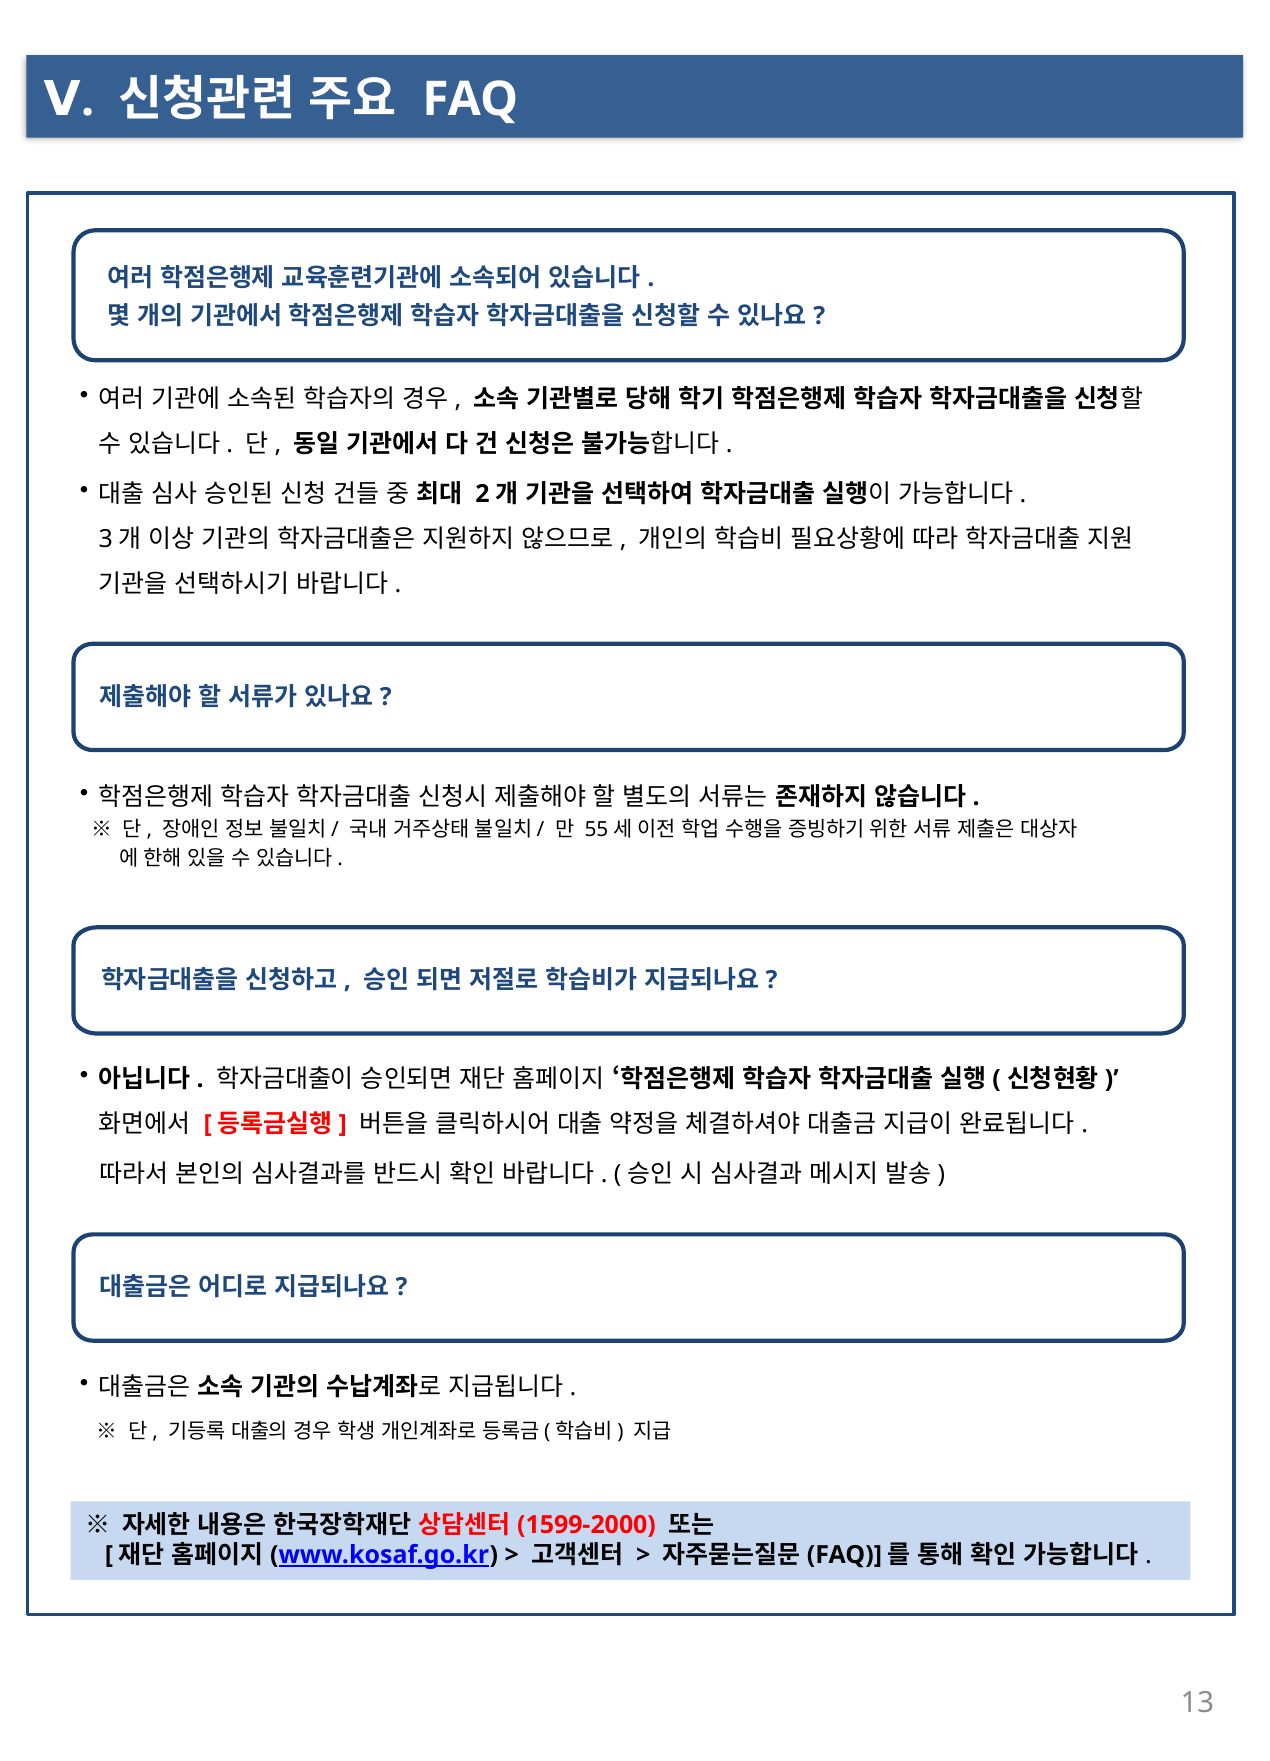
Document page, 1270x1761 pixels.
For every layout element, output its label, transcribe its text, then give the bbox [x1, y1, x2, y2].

text_box Ⅴ. 신청관련 주요 FAQ [26, 54, 1244, 138]
text_box ※ 자세한 내용은 한국장학재단 상담센터(1599-2000) 또는 [재단 홈페이지(www.kosaf.go.kr) > 고객센터 > 자주묻는질문(FAQ)]를 통해 확인 가능합니다. [70, 1501, 1191, 1580]
text_box 12 [935, 1656, 1232, 1751]
text_box 대출금은 소속 기관의 수납계좌로 지급됩니다. ※ 단, 기등록 대출의 경우 학생 개인계좌로 등록금(학습비) 지급 [44, 1353, 1165, 1459]
text_box 학점은행제 학습자 학자금대출 신청시 제출해야 할 별도의 서류는 존재하지 않습니다. ※ 단, 장애인 정보 불일치/ 국내 거주상태 불일치/ 만 55세 이전 학업 수행을 증빙하기 위한 서류 제출은 대상자 에 한해 있을 수 있습니다. [44, 763, 1165, 904]
text_box 대출금은 어디로 지급되나요? [71, 1232, 1186, 1343]
text_box [25, 191, 1236, 1617]
text_box 여러 학점은행제 교육훈련기관에 소속되어 있습니다. 몇 개의 기관에서 학점은행제 학습자 학자금대출을 신청할 수 있나요? [71, 228, 1186, 363]
text_box 여러 기관에 소속된 학습자의 경우, 소속 기관별로 당해 학기 학점은행제 학습자 학자금대출을 신청할 수 있습니다. 단, 동일 기관에서 다 건 신청은 불가능합니다. 대출 심사 승인된 신청 건들 중 최대 2개 기관을 선택하여 학자금대출 실행이 가능합니다. 3개 이상 기관의 학자금대출은 지원하지 않으므로, 개인의 학습비 필요상황에 따라 학자금대출 지원 기관을 선택하시기 바랍니다. [44, 365, 1176, 597]
text_box 학자금대출을 신청하고, 승인 되면 저절로 학습비가 지급되나요? [71, 925, 1186, 1036]
text_box 아닙니다. 학자금대출이 승인되면 재단 홈페이지 ‘학점은행제 학습자 학자금대출 실행(신청현황)’ 화면에서 [등록금실행] 버튼을 클릭하시어 대출 약정을 체결하셔야 대출금 지급이 완료됩니다. 따라서 본인의 심사결과를 반드시 확인 바랍니다. (승인 시 심사결과 메시지 발송) [44, 1045, 1204, 1194]
text_box 제출해야 할 서류가 있나요? [71, 641, 1186, 753]
